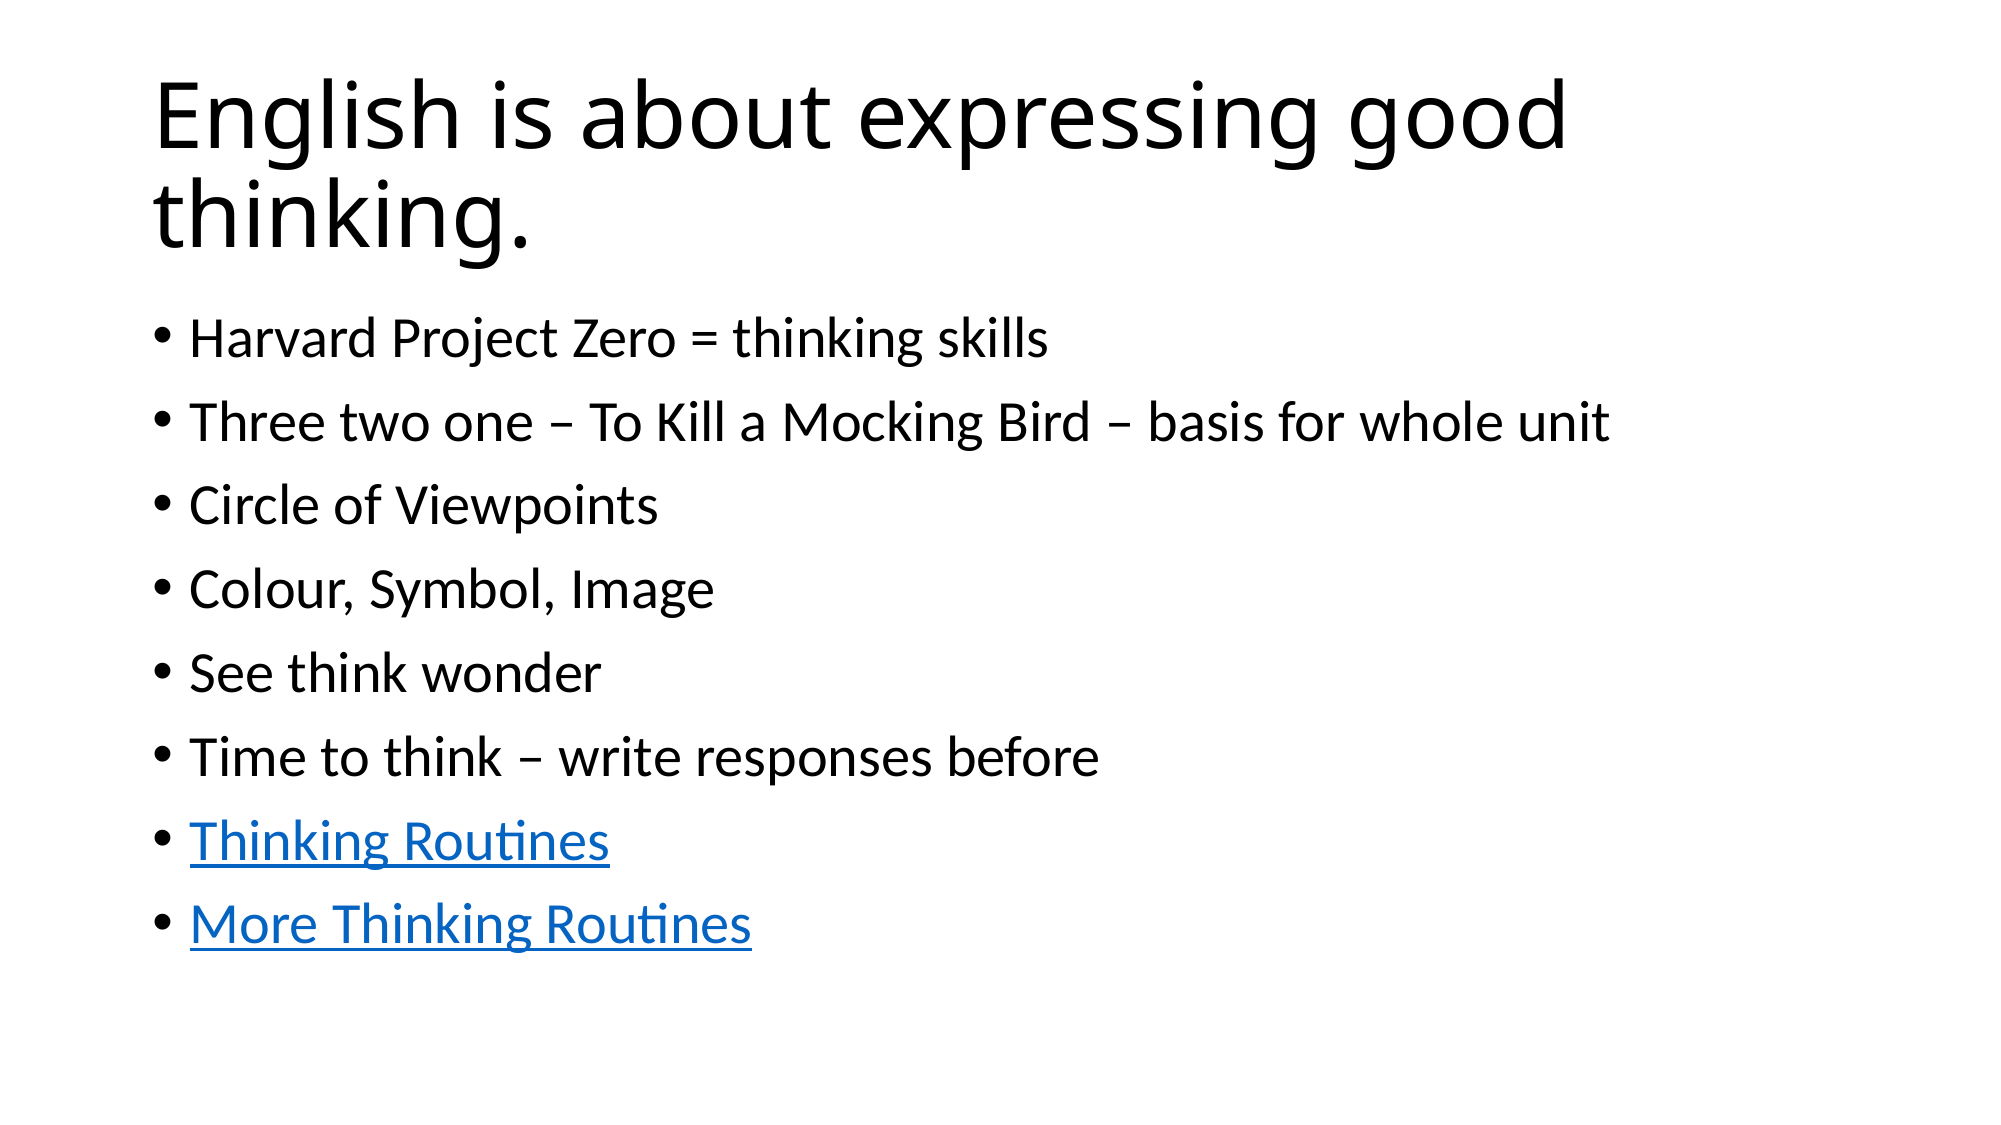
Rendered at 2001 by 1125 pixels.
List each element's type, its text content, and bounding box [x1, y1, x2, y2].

list Harvard Project Zero = thinking skills Three two one – To Kill a Mocking Bird – basis for whole unit Circle of Viewpoints Colour, Symbol, Image See think wonder Time to think – write responses before Thinking Routines More Thinking Routines [137, 299, 1863, 1014]
title English is about expressing good thinking. [137, 59, 1863, 278]
